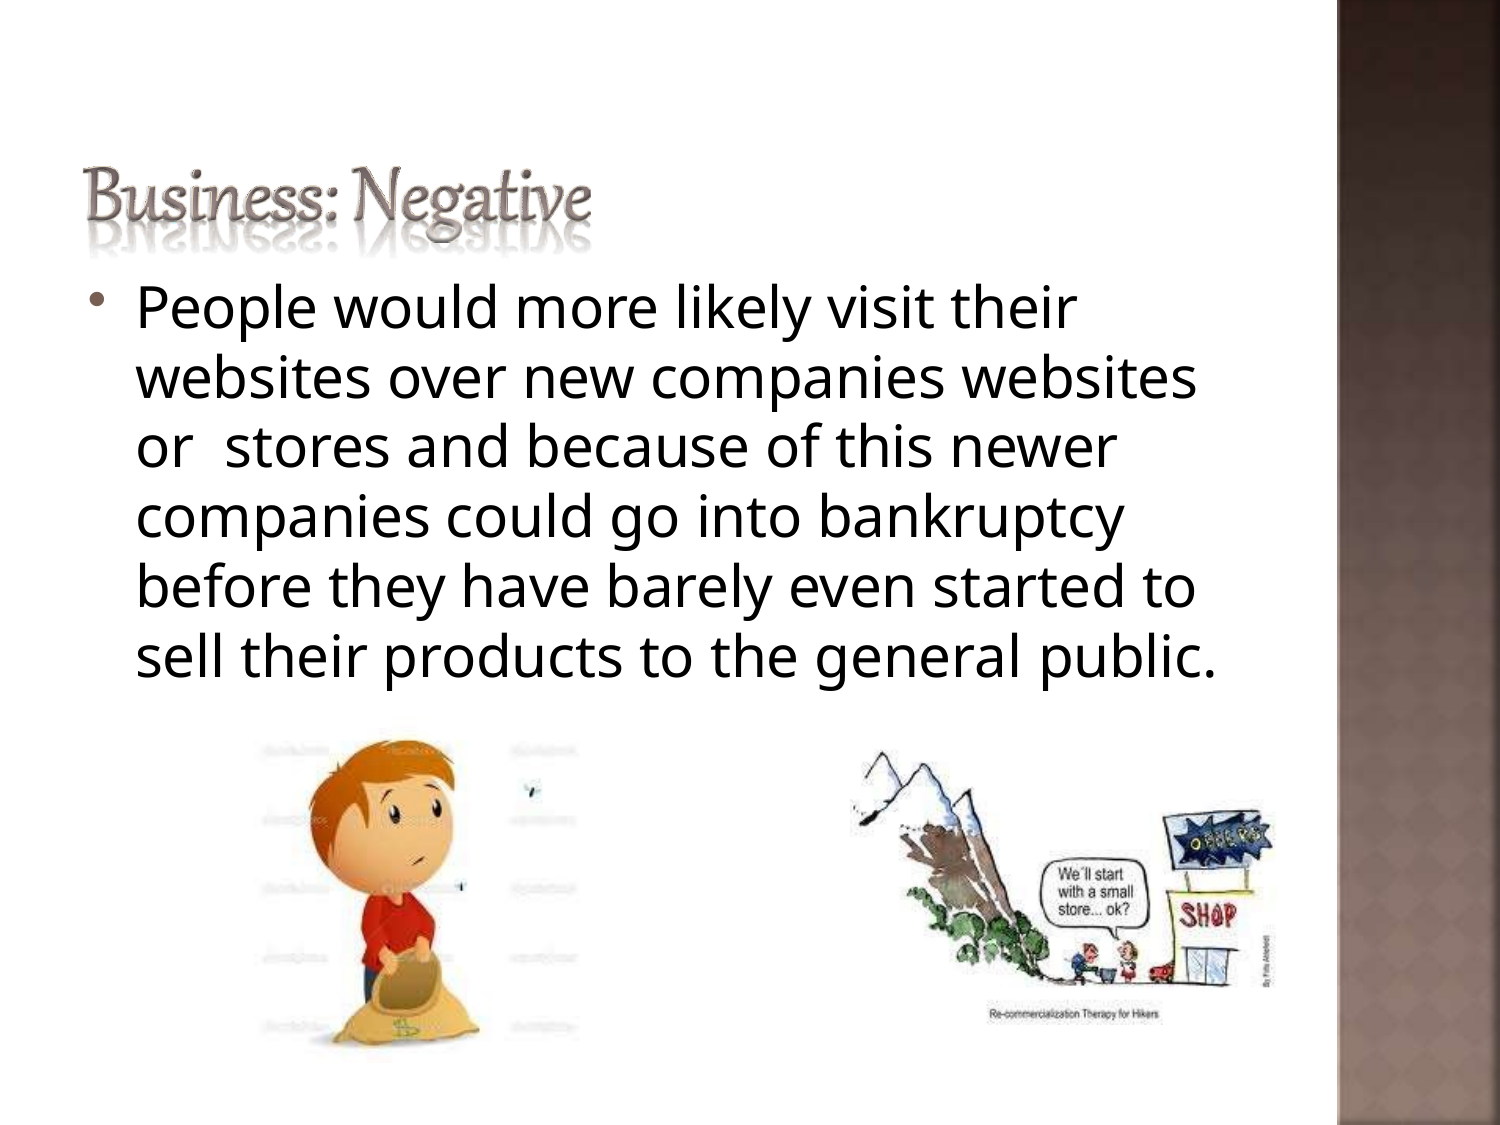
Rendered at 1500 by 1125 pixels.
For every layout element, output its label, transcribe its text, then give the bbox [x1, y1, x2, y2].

text_box [849, 737, 1279, 1025]
text_box [1337, 0, 1500, 1125]
text_box [242, 716, 597, 1063]
text_box [82, 166, 591, 243]
text_box [82, 218, 592, 274]
text_box People would more likely visit their websites over new companies websites or stores and because of this newer companies could go into bankruptcy before they have barely even started to sell their products to the general public. [87, 267, 1229, 690]
